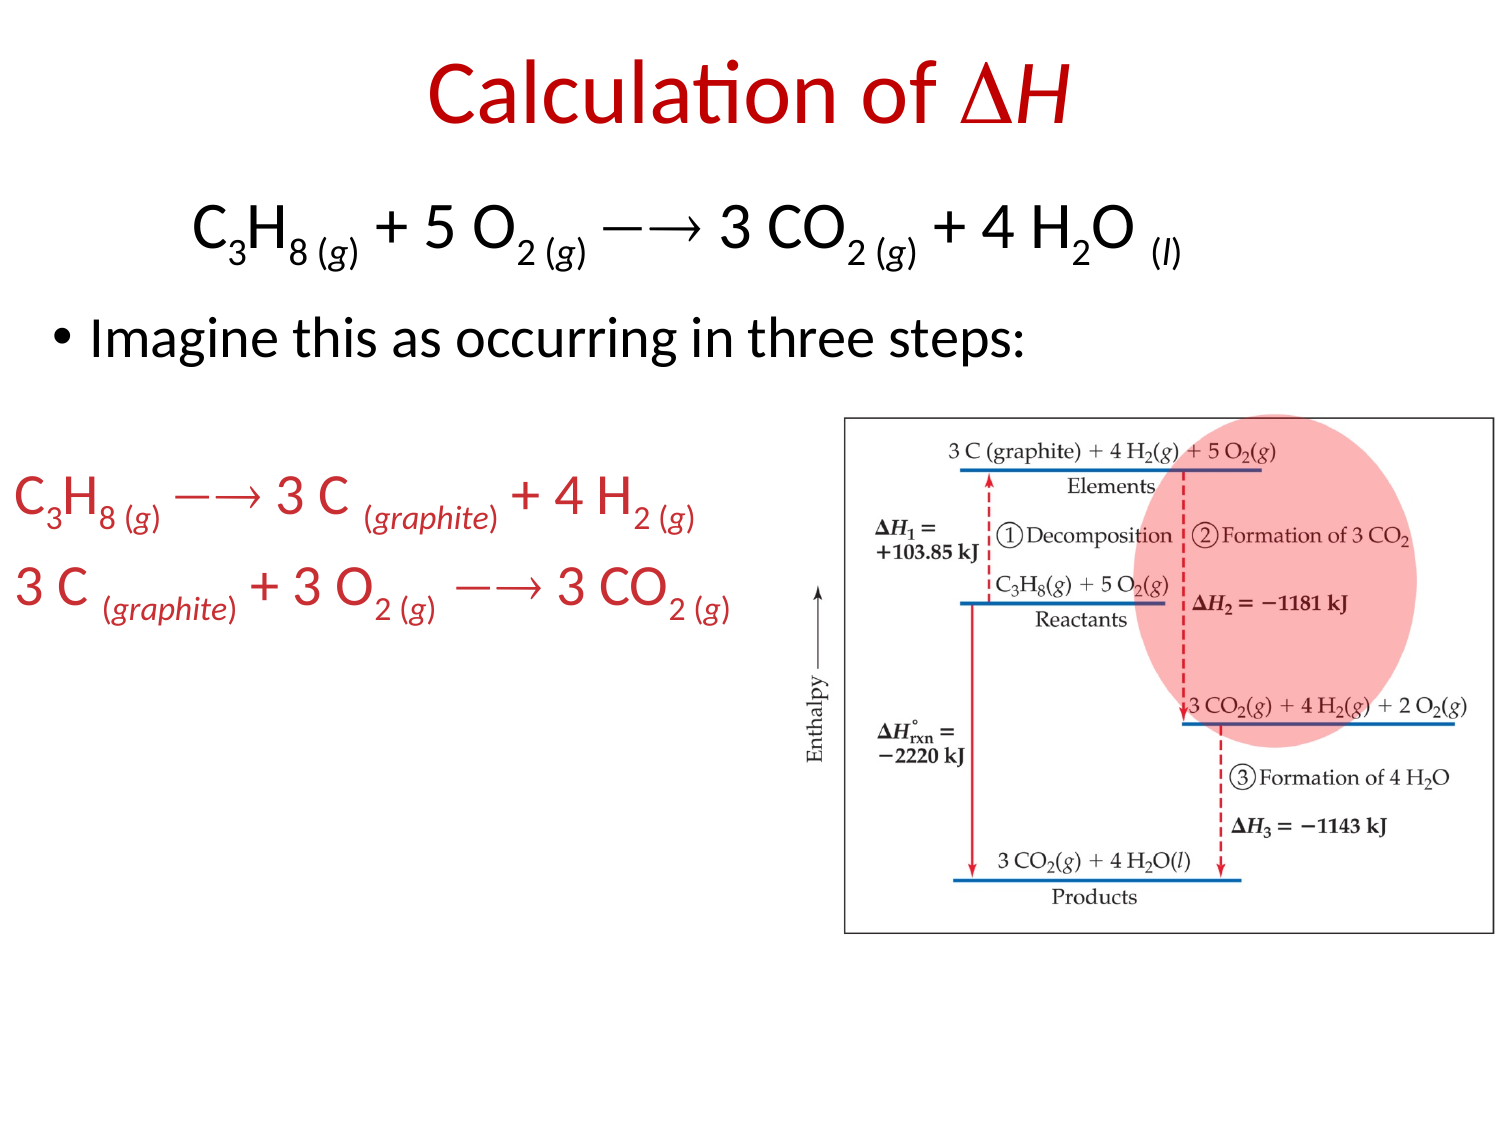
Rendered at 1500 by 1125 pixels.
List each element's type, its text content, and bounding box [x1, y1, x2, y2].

text_box C3H8 (g) + 5 O2 (g)  3 CO2 (g) + 4 H2O (l) [177, 174, 1198, 281]
text_box Imagine this as occurring in three steps: [37, 299, 1388, 413]
picture [800, 411, 1499, 938]
text_box C3H8 (g)  3 C (graphite) + 4 H2 (g) 3 C (graphite) + 3 O2 (g)  3 CO2 (g) [0, 448, 795, 705]
text_box Calculation of H [112, 24, 1388, 213]
